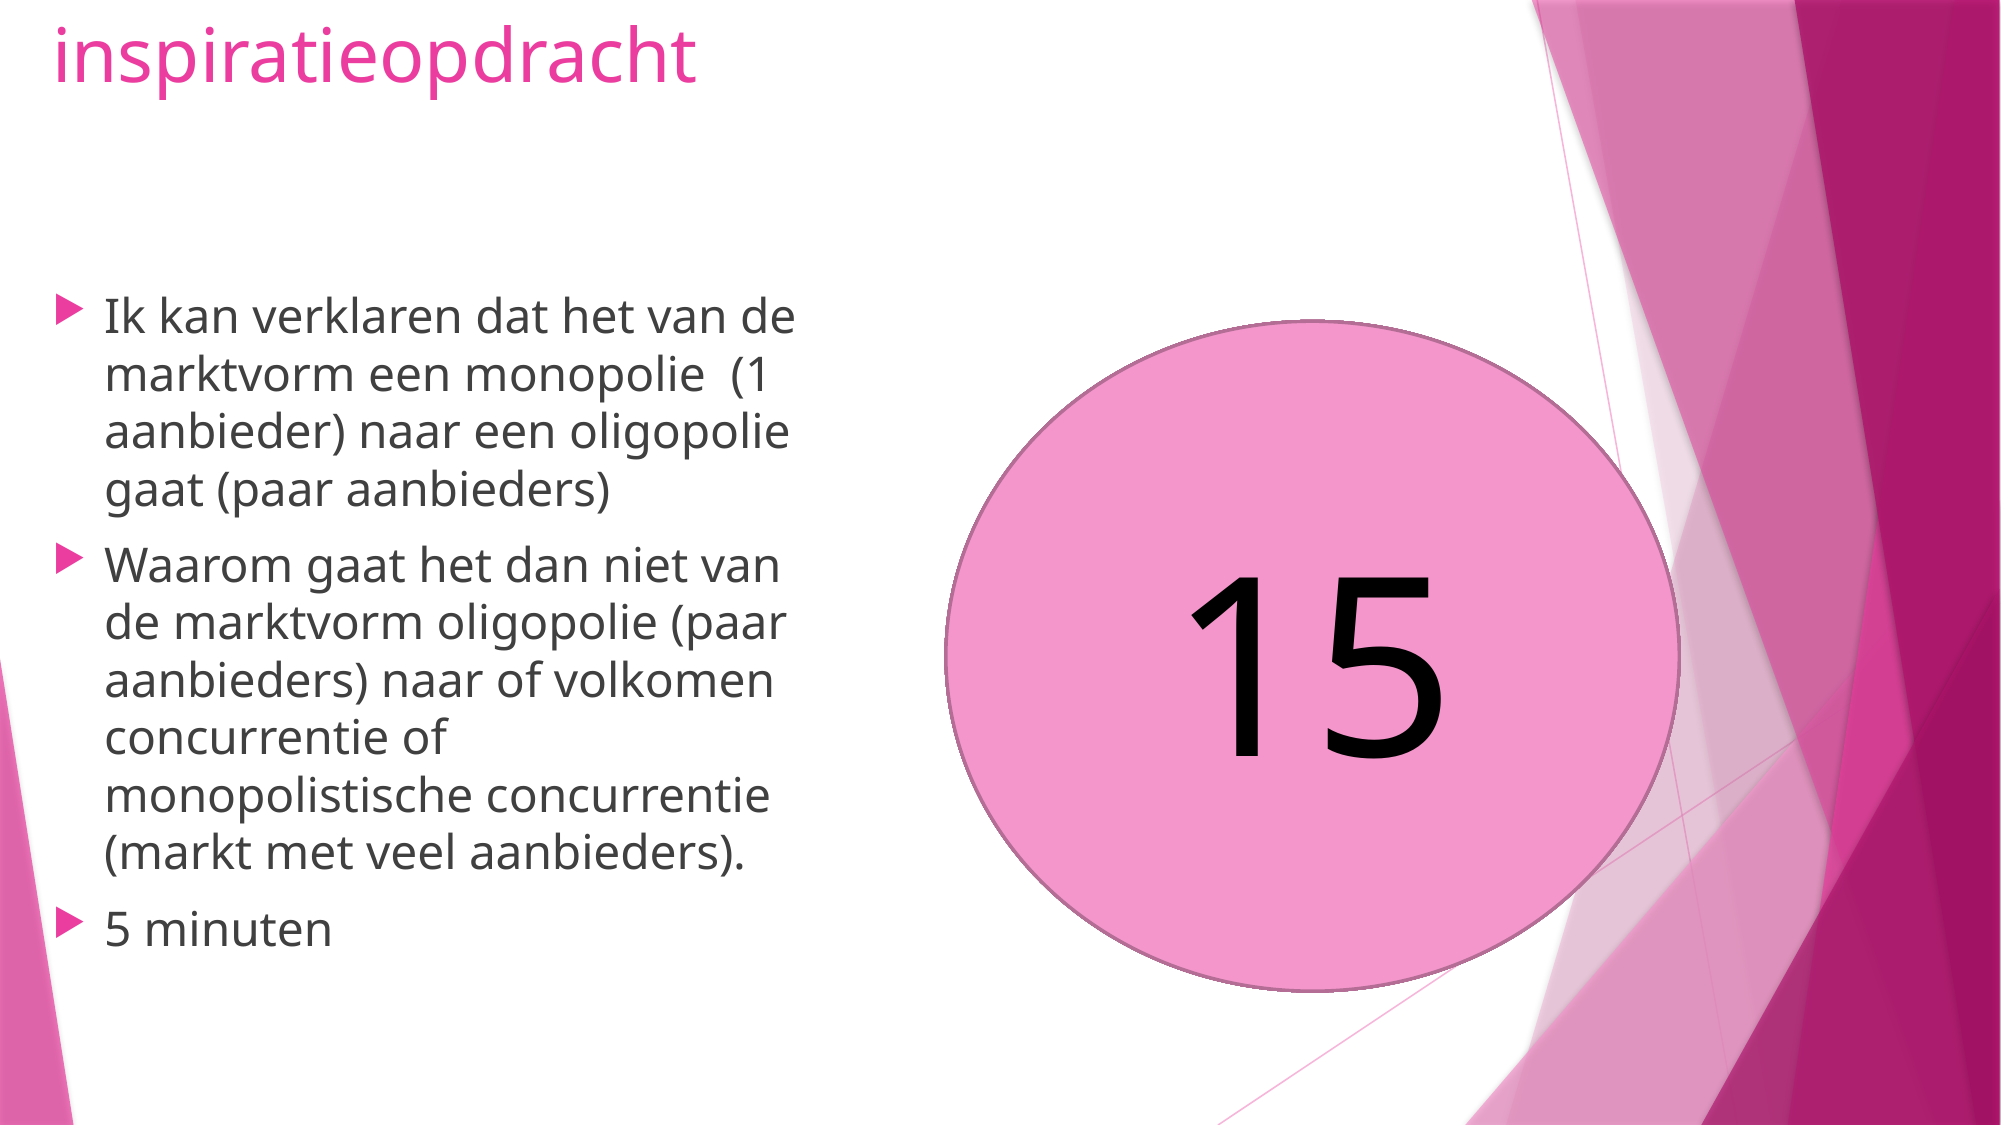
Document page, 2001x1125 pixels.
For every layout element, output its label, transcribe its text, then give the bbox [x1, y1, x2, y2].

title inspiratieopdracht [37, 0, 1494, 260]
text_box 15 [944, 319, 1681, 993]
list Ik kan verklaren dat het van de marktvorm een monopolie (1 aanbieder) naar een oligopolie gaat (paar aanbieders) Waarom gaat het dan niet van de marktvorm oligopolie (paar aanbieders) naar of volkomen concurrentie of monopolistische concurrentie (markt met veel aanbieders). 5 minuten [37, 278, 818, 1013]
